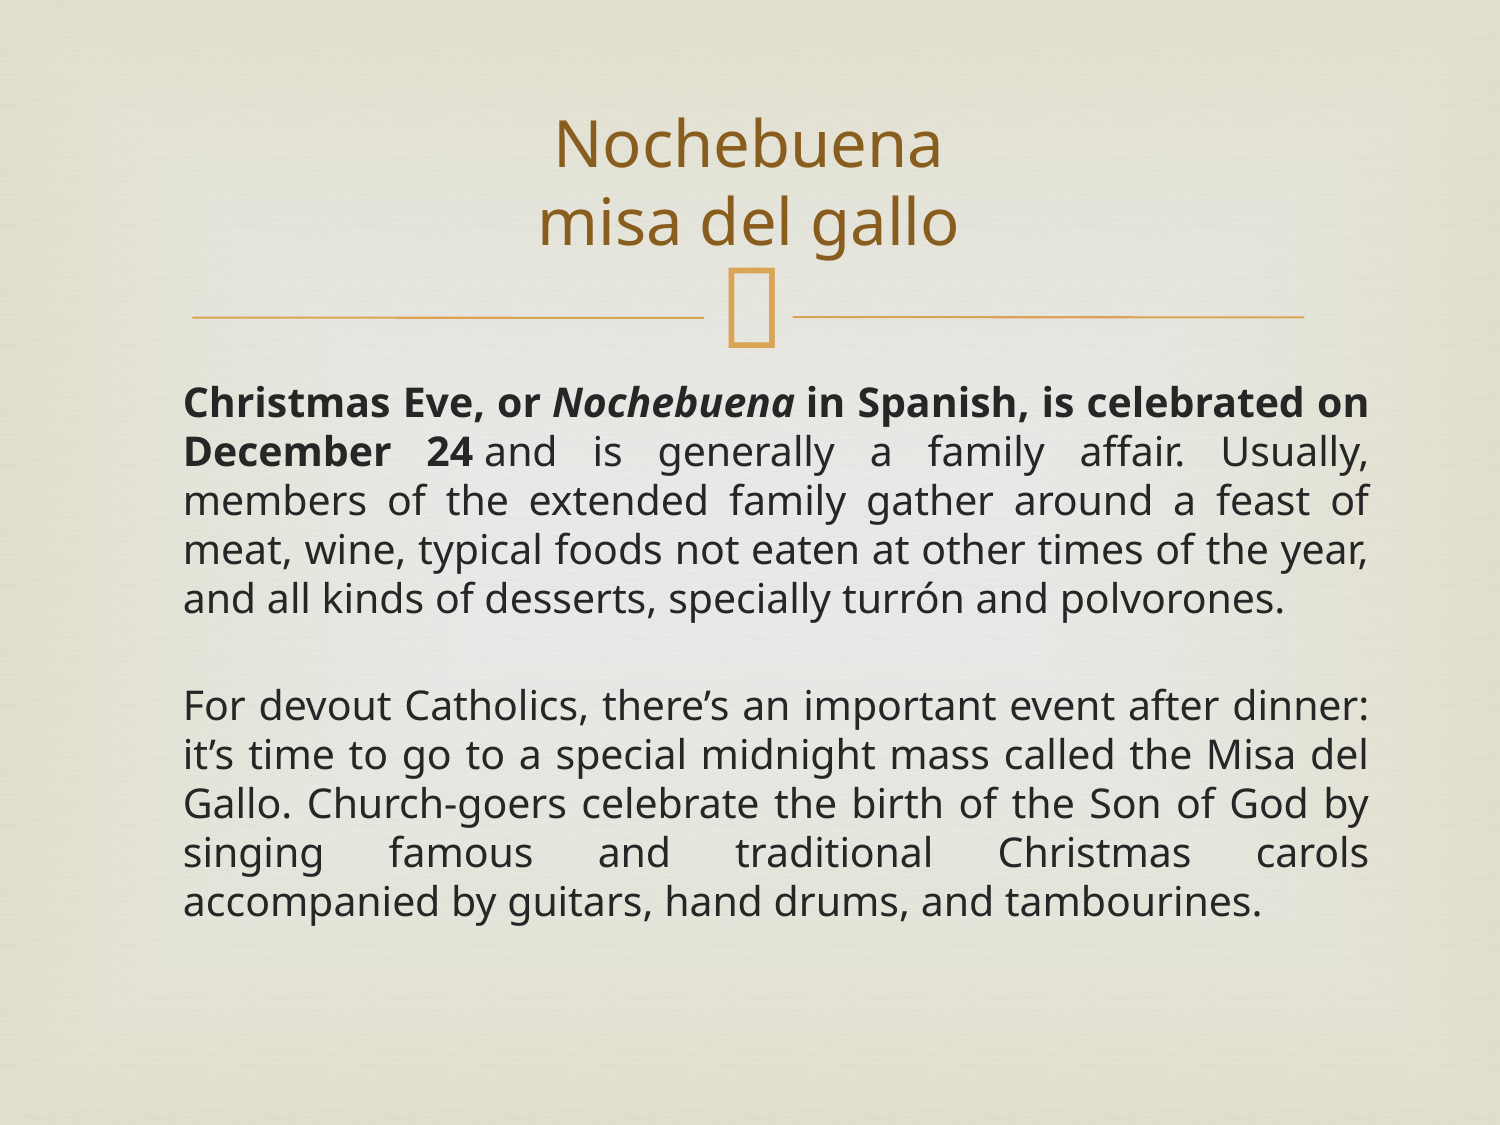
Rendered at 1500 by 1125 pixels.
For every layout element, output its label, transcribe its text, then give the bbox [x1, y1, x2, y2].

title Nochebuena misa del gallo [112, 93, 1386, 267]
list Christmas Eve, or Nochebuena in Spanish, is celebrated on December 24 and is generally a family affair. Usually, members of the extended family gather around a feast of meat, wine, typical foods not eaten at other times of the year, and all kinds of desserts, specially turrón and polvorones. For devout Catholics, there’s an important event after dinner: it’s time to go to a special midnight mass called the Misa del Gallo. Church-goers celebrate the birth of the Son of God by singing famous and traditional Christmas carols accompanied by guitars, hand drums, and tambourines. [114, 368, 1386, 1005]
